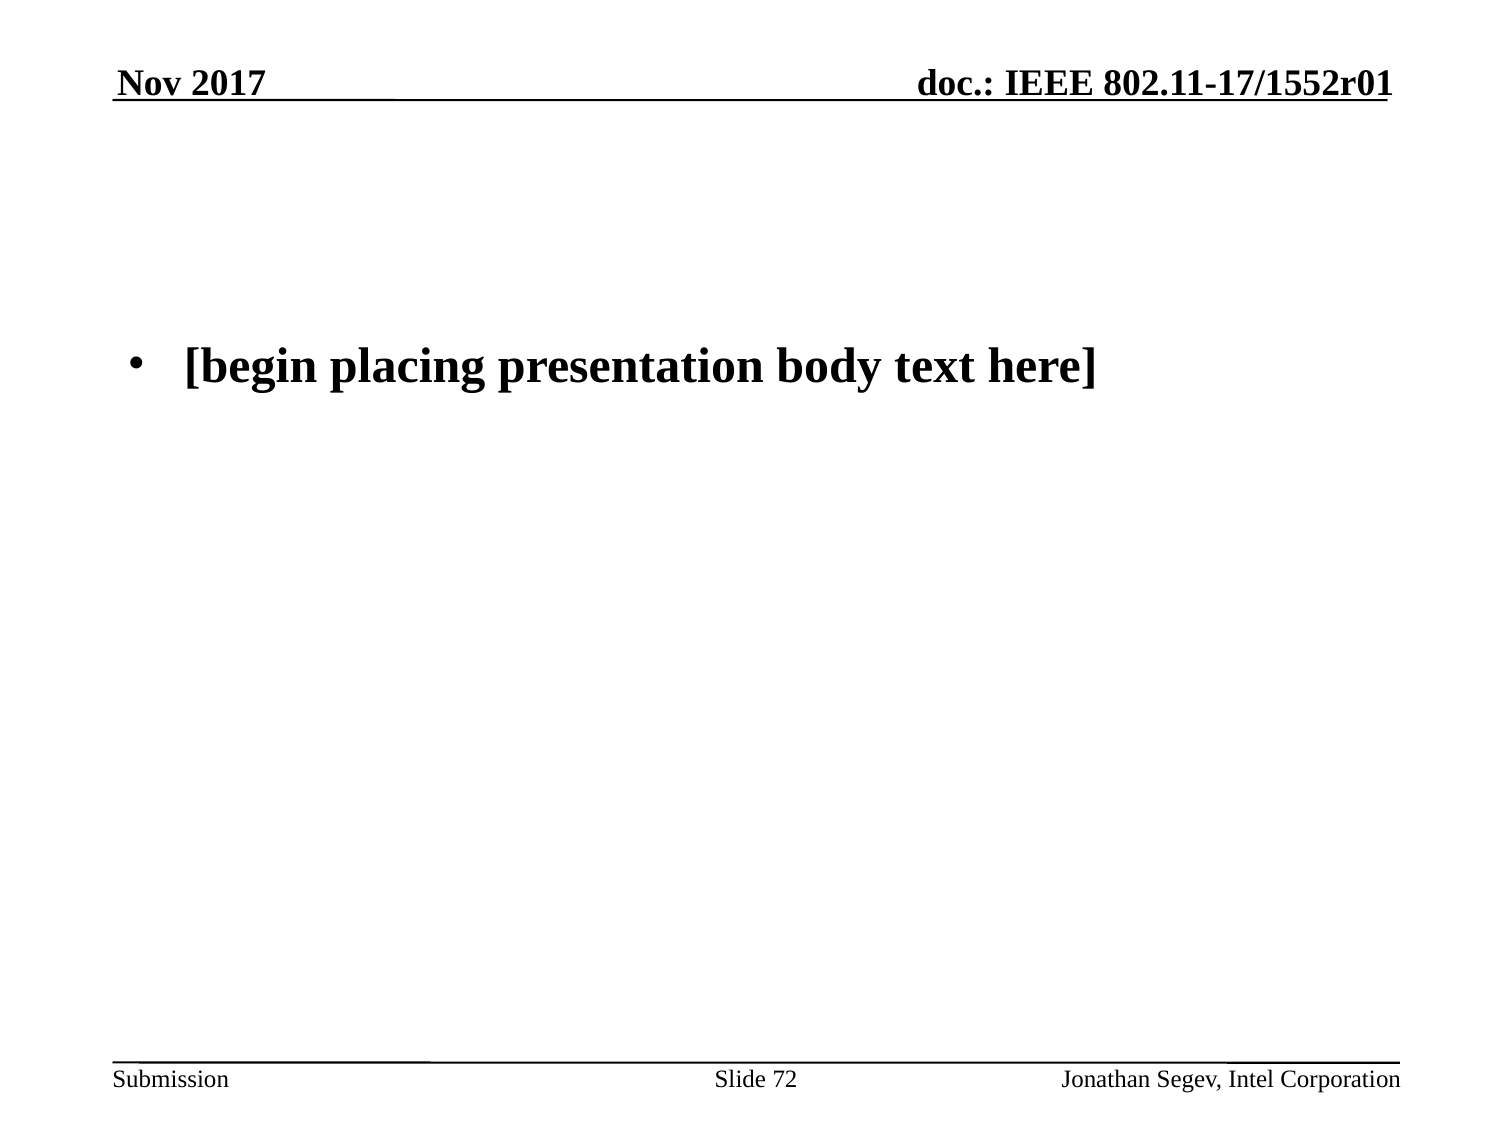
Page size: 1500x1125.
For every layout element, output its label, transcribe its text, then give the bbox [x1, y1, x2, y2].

list [begin placing presentation body text here] [112, 324, 1388, 1001]
slide_number Slide 72 [712, 1061, 800, 1123]
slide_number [116, 58, 507, 104]
footer Jonathan Segev, Intel Corporation [1031, 1061, 1402, 1093]
